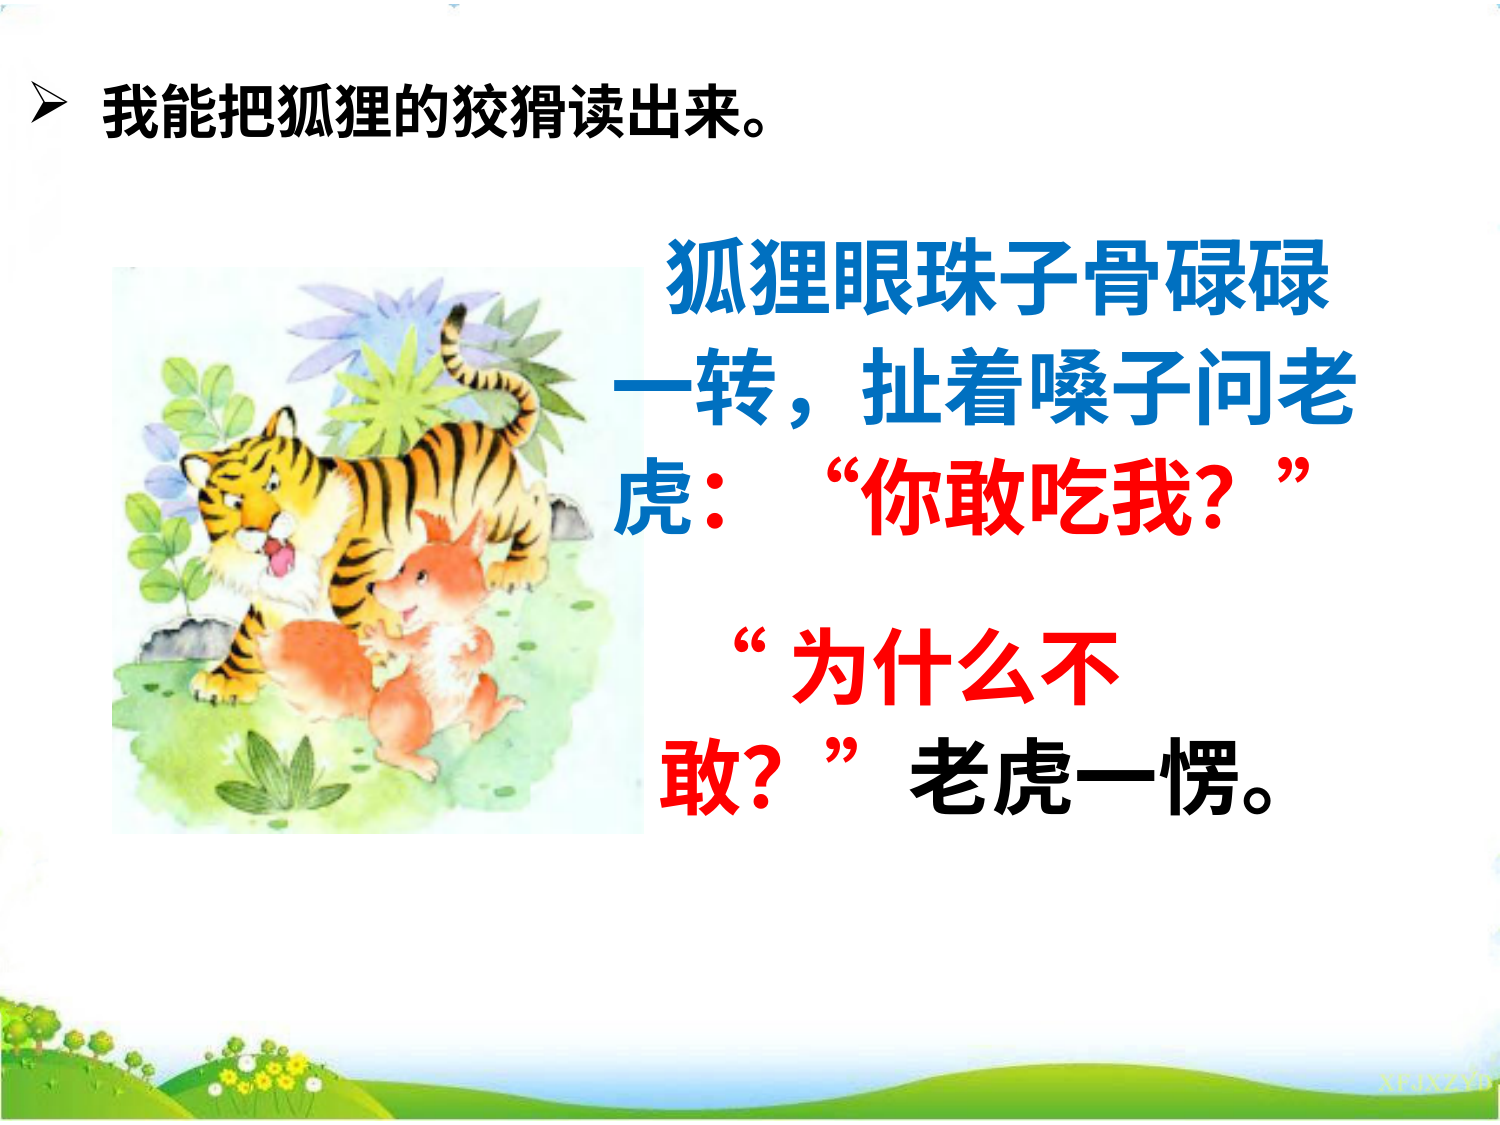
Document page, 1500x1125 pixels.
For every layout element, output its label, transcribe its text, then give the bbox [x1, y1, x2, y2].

text_box 狐狸眼珠子骨碌碌一转，扯着嗓子问老虎：“你敢吃我？” [596, 207, 1388, 553]
text_box “为什么不敢？”老虎一愣。 [648, 597, 1353, 833]
picture [0, 4, 1500, 1121]
text_box 我能把狐狸的狡猾读出来。 [11, 46, 1395, 153]
